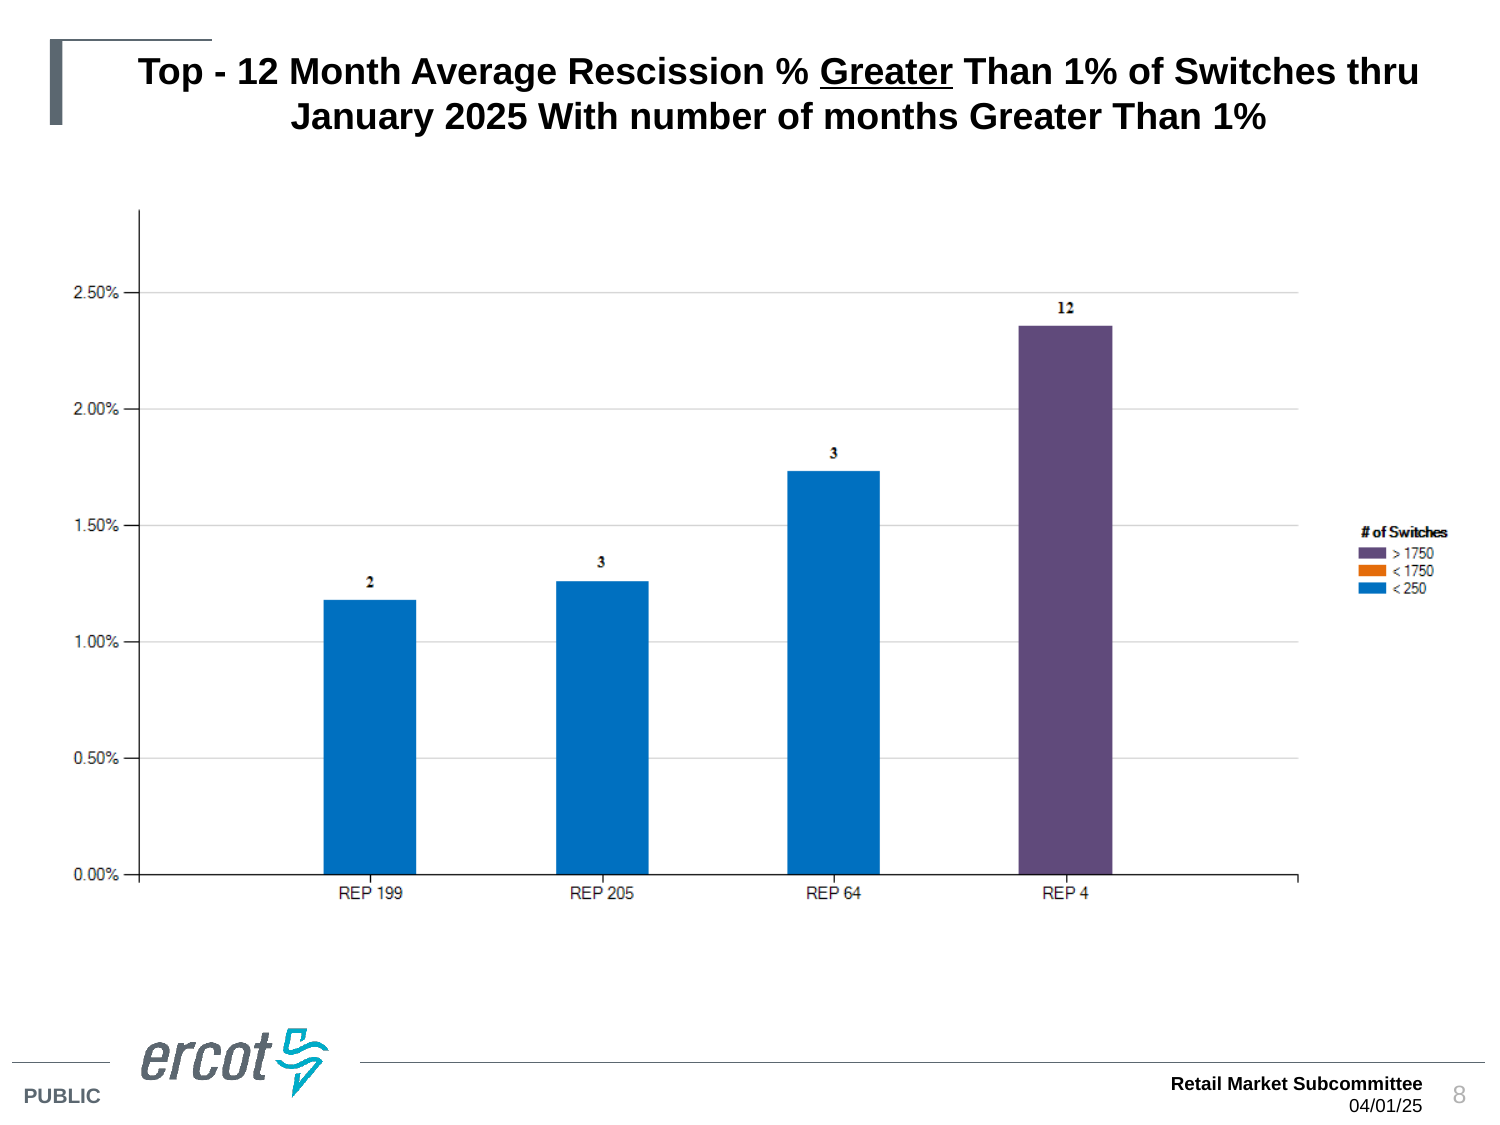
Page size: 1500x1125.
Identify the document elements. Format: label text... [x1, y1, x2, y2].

title Top - 12 Month Average Rescission % Greater Than 1% of Switches thru January 2025 With number of months Greater Than 1% [62, 39, 1450, 150]
picture [0, 187, 1500, 938]
slide_number 8 [1438, 1076, 1475, 1112]
text_box Retail Market Subcommittee 04/01/25 [1124, 1064, 1438, 1125]
picture [137, 1024, 332, 1100]
